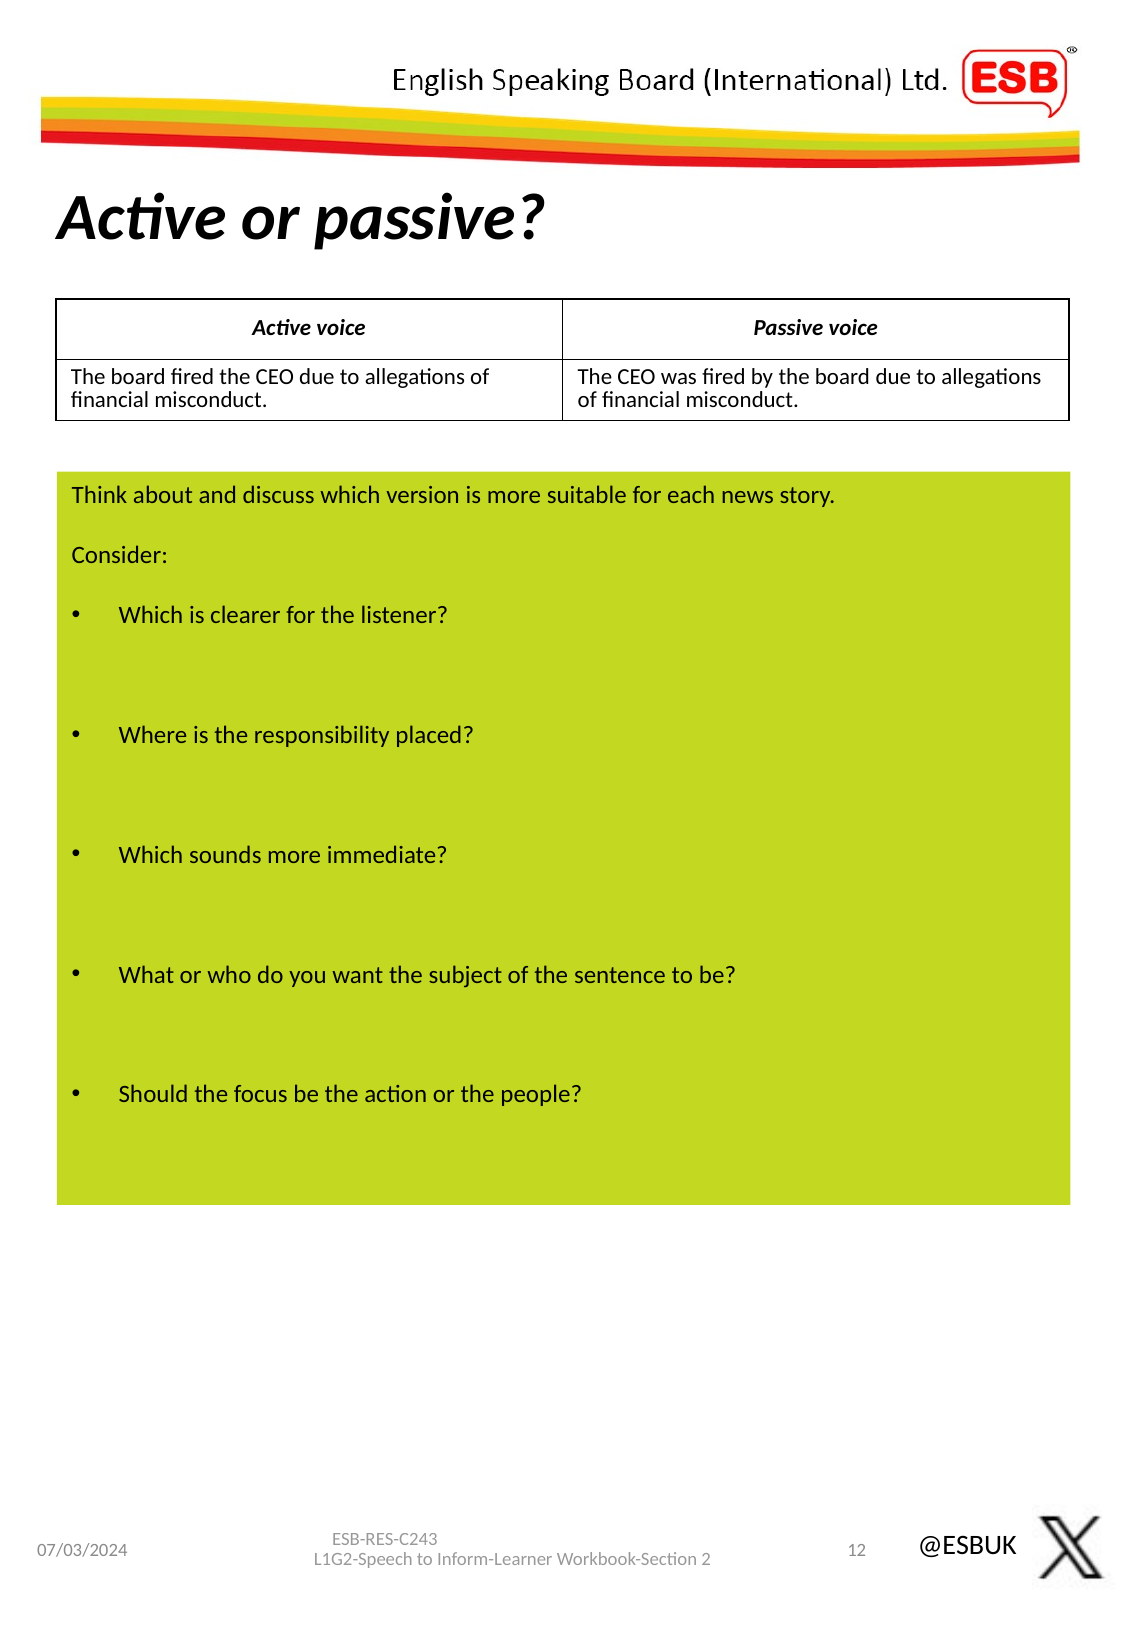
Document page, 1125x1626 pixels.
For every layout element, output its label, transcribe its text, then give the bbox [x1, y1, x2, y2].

footer ESB-RES-C243 L1G2-Speech to Inform-Learner Workbook-Section 2 [296, 1506, 697, 1593]
table_cell The CEO was fired by the board due to allegations of financial misconduct. [563, 360, 1068, 420]
picture [0, 1, 1125, 234]
table_cell The board fired the CEO due to allegations of financial misconduct. [57, 360, 562, 420]
table_header Active voice [57, 300, 562, 359]
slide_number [22, 1506, 276, 1593]
title Active or passive? [42, 174, 1014, 262]
slide_number 12 [697, 1506, 882, 1593]
picture [1032, 1504, 1115, 1592]
text_box Think about and discuss which version is more suitable for each news story. Consider: Which is clearer for the listener? Where is the responsibility placed? Which sounds more immediate? What or who do you want the subject of the sentence to be? Should the focus be the action or the people? [56, 471, 1071, 1205]
table_header Passive voice [563, 300, 1068, 359]
